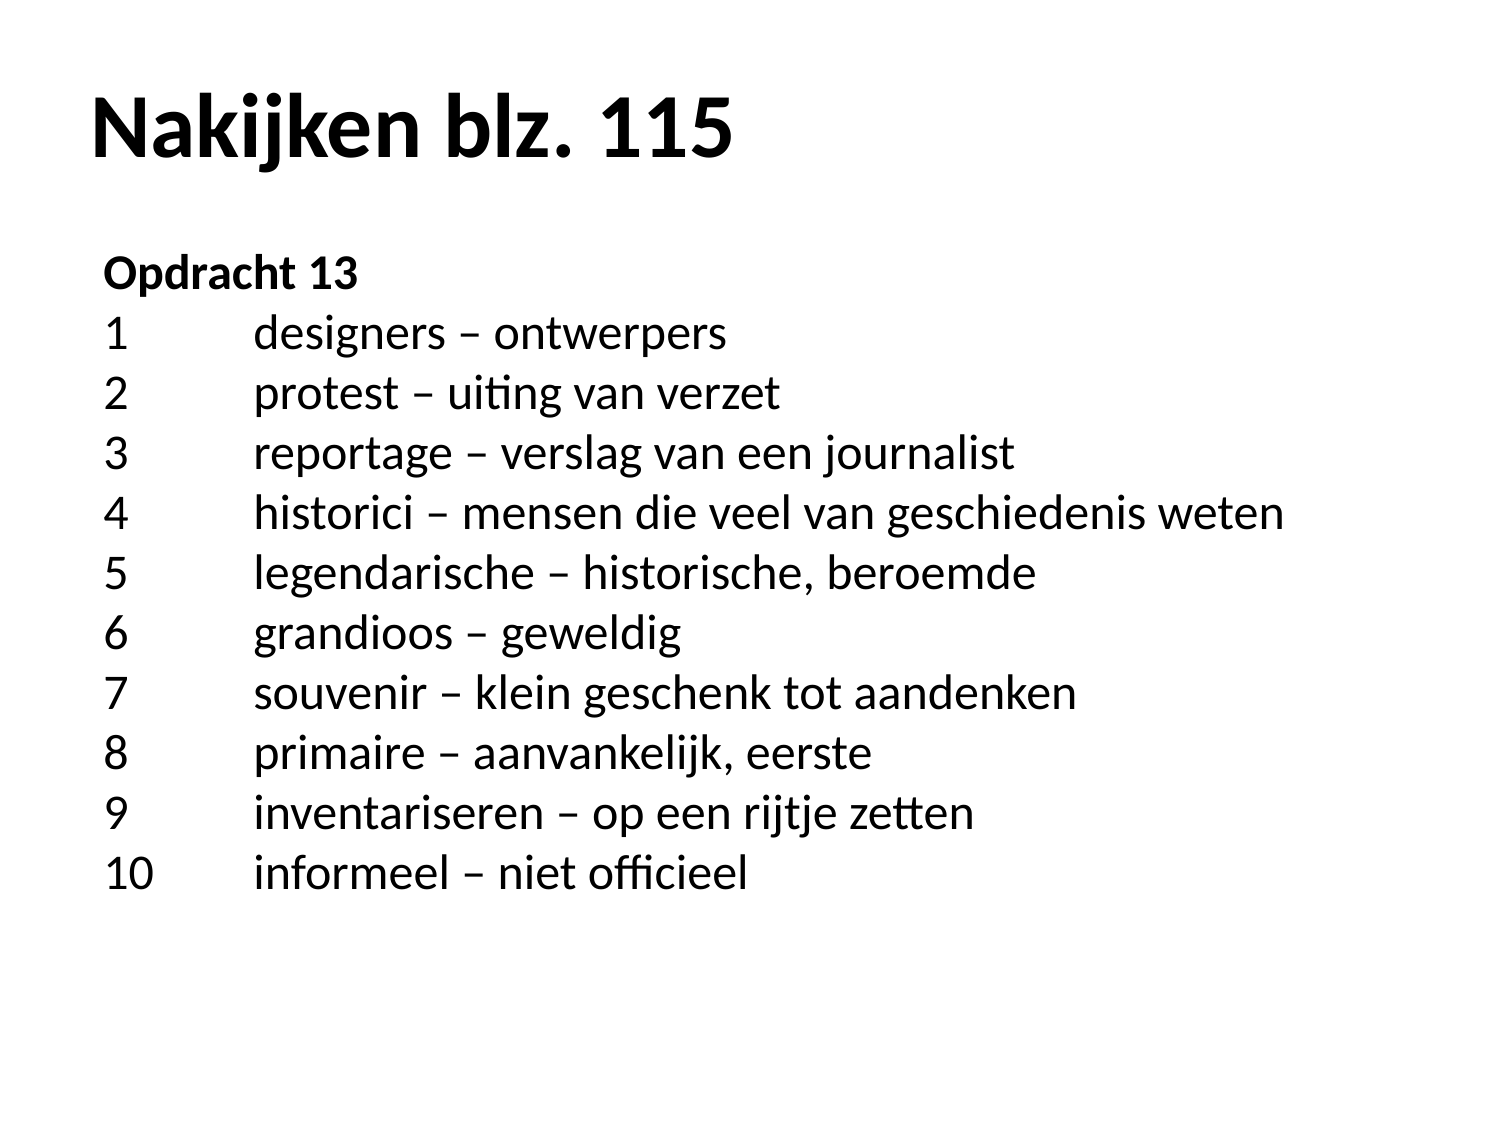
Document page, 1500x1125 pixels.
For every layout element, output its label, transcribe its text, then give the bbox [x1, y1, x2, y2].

text_box Opdracht 13 1 designers – ontwerpers 2 protest – uiting van verzet 3 reportage – verslag van een journalist 4 historici – mensen die veel van geschiedenis weten 5 legendarische – historische, beroemde 6 grandioos – geweldig 7 souvenir – klein geschenk tot aandenken 8 primaire – aanvankelijk, eerste 9 inventariseren – op een rijtje zetten 10 informeel – niet officieel [88, 231, 1500, 967]
title Nakijken blz. 115 [75, 45, 1425, 197]
